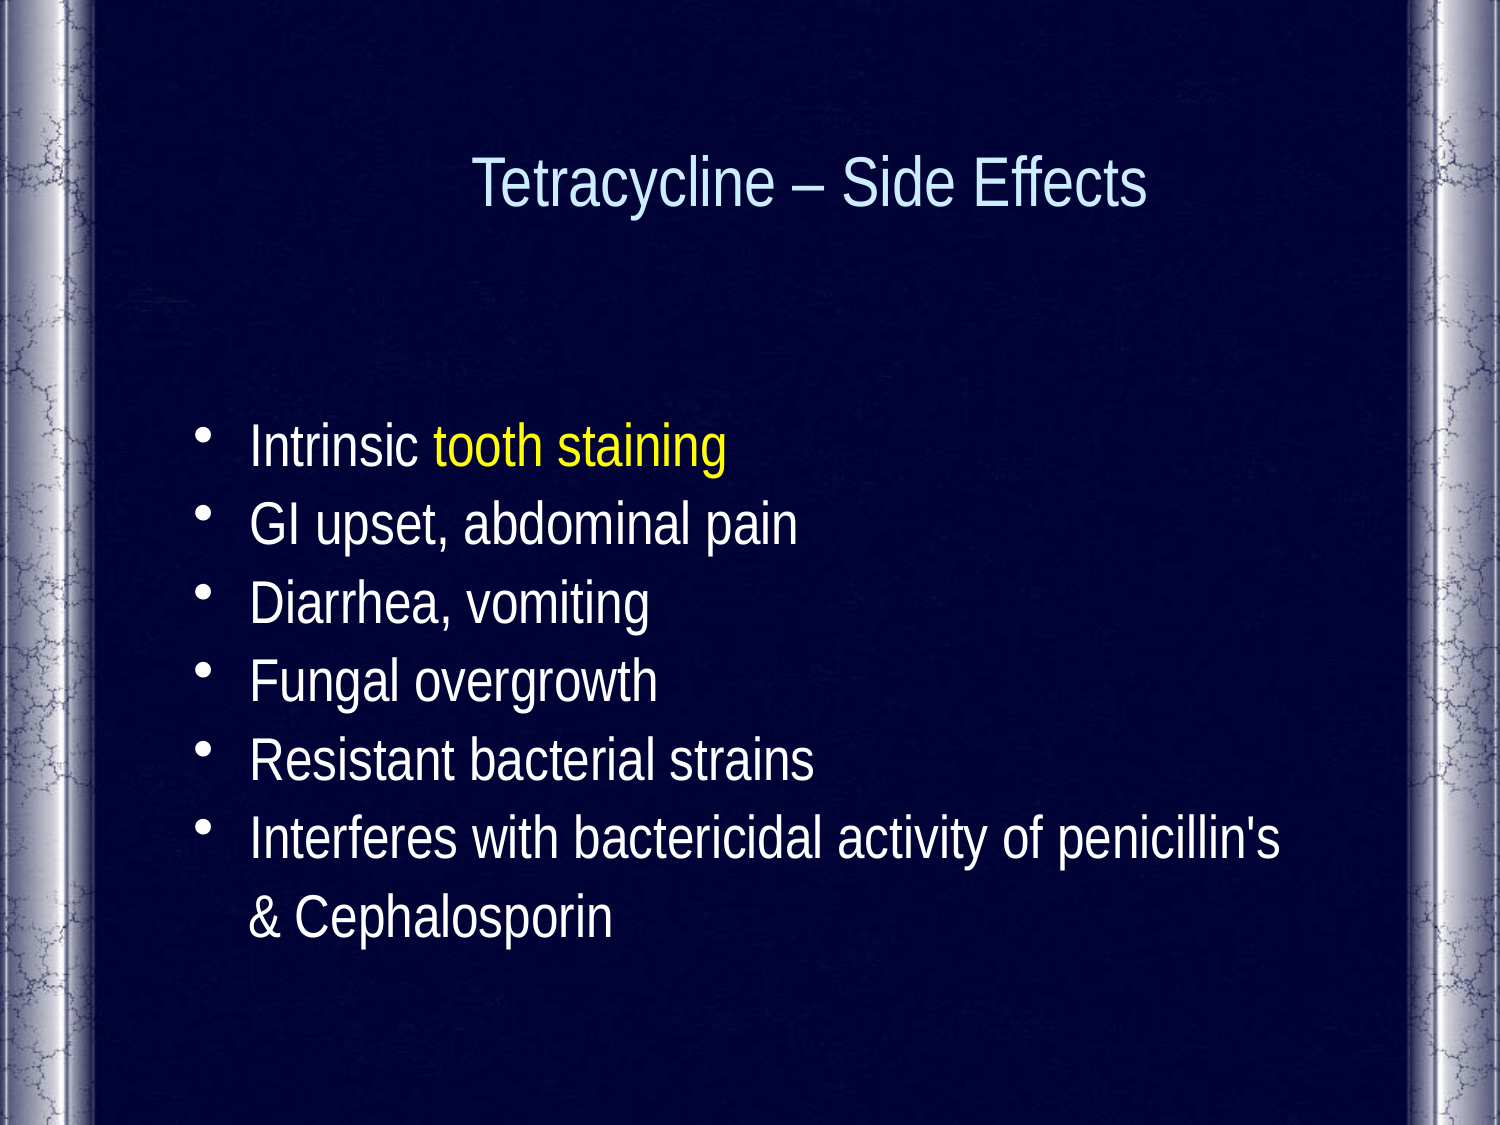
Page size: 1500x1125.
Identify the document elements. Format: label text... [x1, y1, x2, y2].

picture [0, 0, 1500, 1125]
list Intrinsic tooth staining GI upset, abdominal pain Diarrhea, vomiting Fungal overgrowth Resistant bacterial strains Interferes with bactericidal activity of penicillin's & Cephalosporin [177, 398, 1466, 1012]
title Tetracycline – Side Effects [329, 127, 1292, 228]
